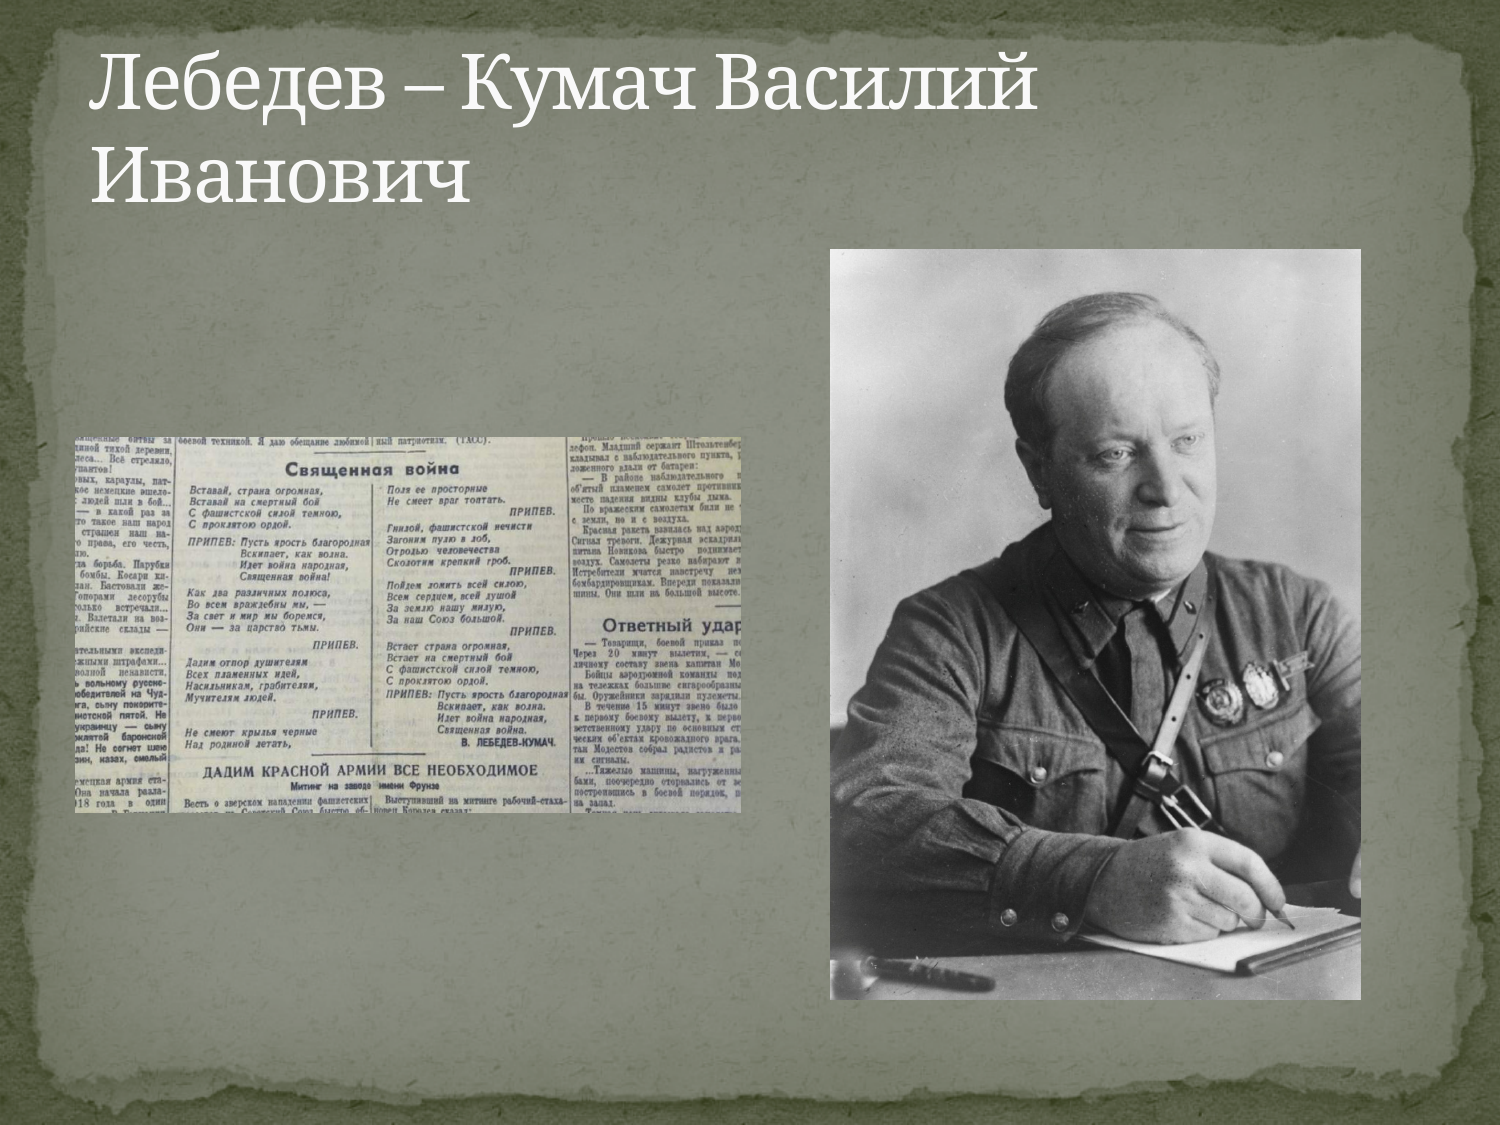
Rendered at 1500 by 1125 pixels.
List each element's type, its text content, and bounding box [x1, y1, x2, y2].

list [76, 439, 739, 811]
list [833, 252, 1359, 999]
title Лебедев – Кумач Василий Иванович [74, 24, 1425, 225]
